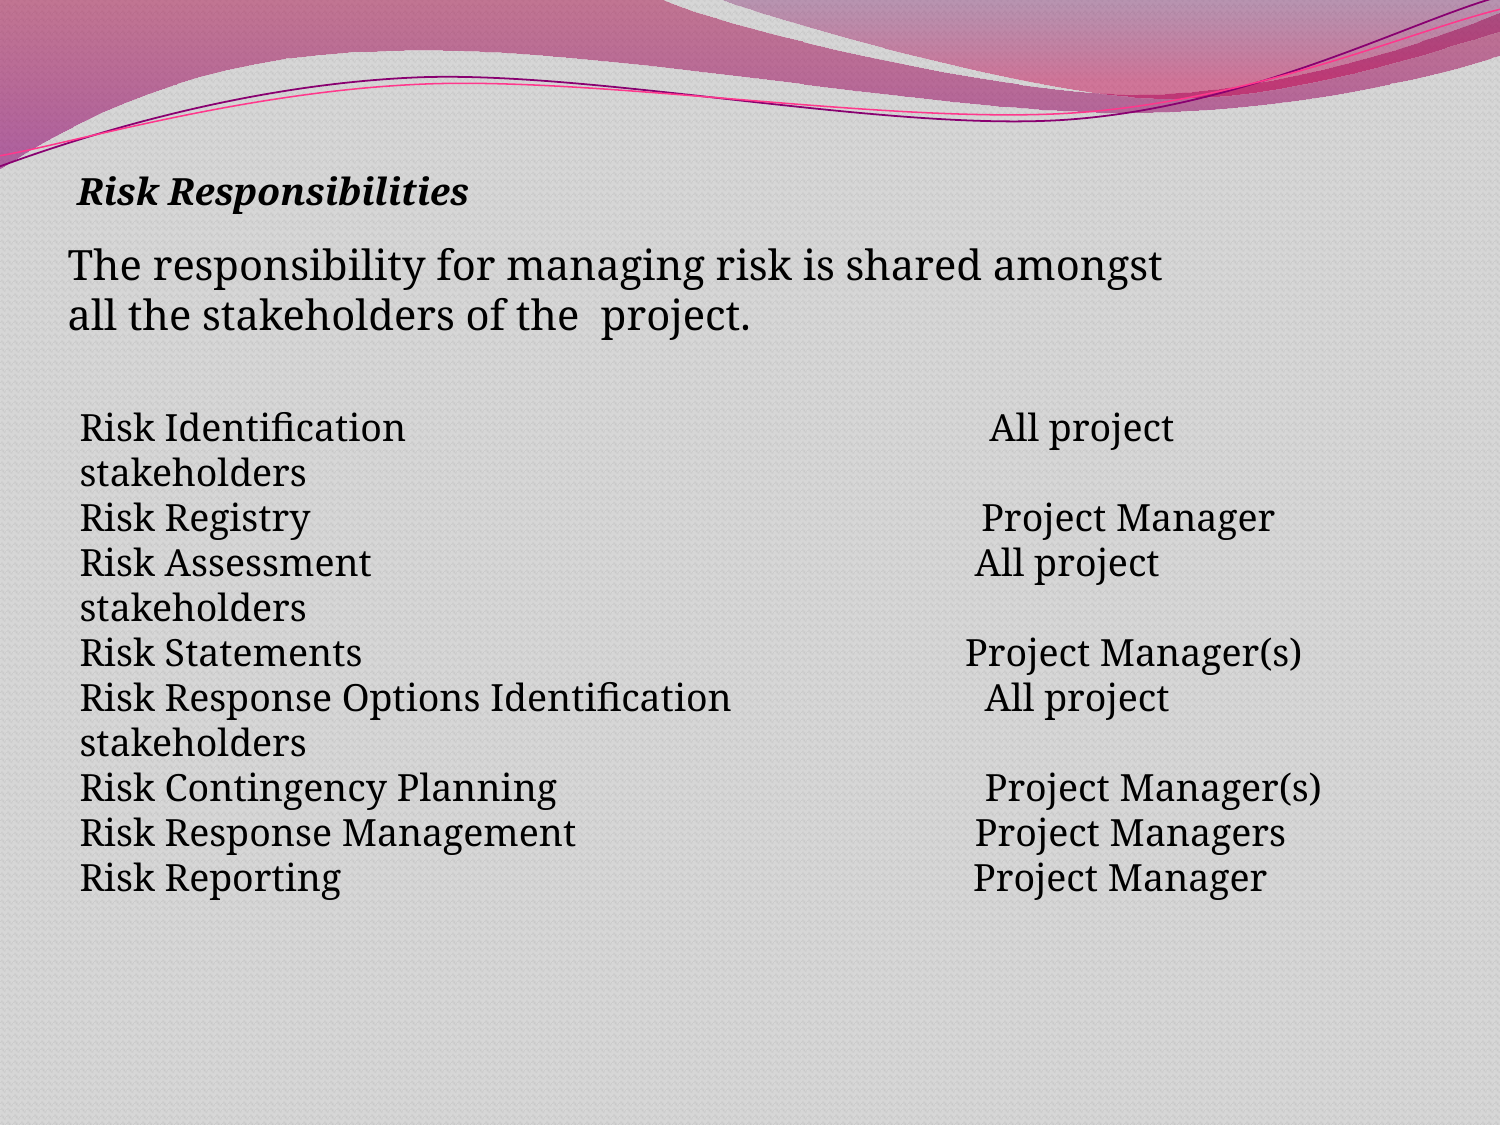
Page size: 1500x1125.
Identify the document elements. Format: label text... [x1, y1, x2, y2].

text_box The responsibility for managing risk is shared amongst all the stakeholders of the project. [53, 231, 1187, 347]
text_box Risk Identification All project stakeholders Risk Registry Project Manager Risk Assessment All project stakeholders Risk Statements Project Manager(s) Risk Response Options Identification All project stakeholders Risk Contingency Planning Project Manager(s) Risk Response Management Project Managers Risk Reporting Project Manager [64, 397, 1353, 907]
text_box Risk Responsibilities [52, 160, 485, 221]
